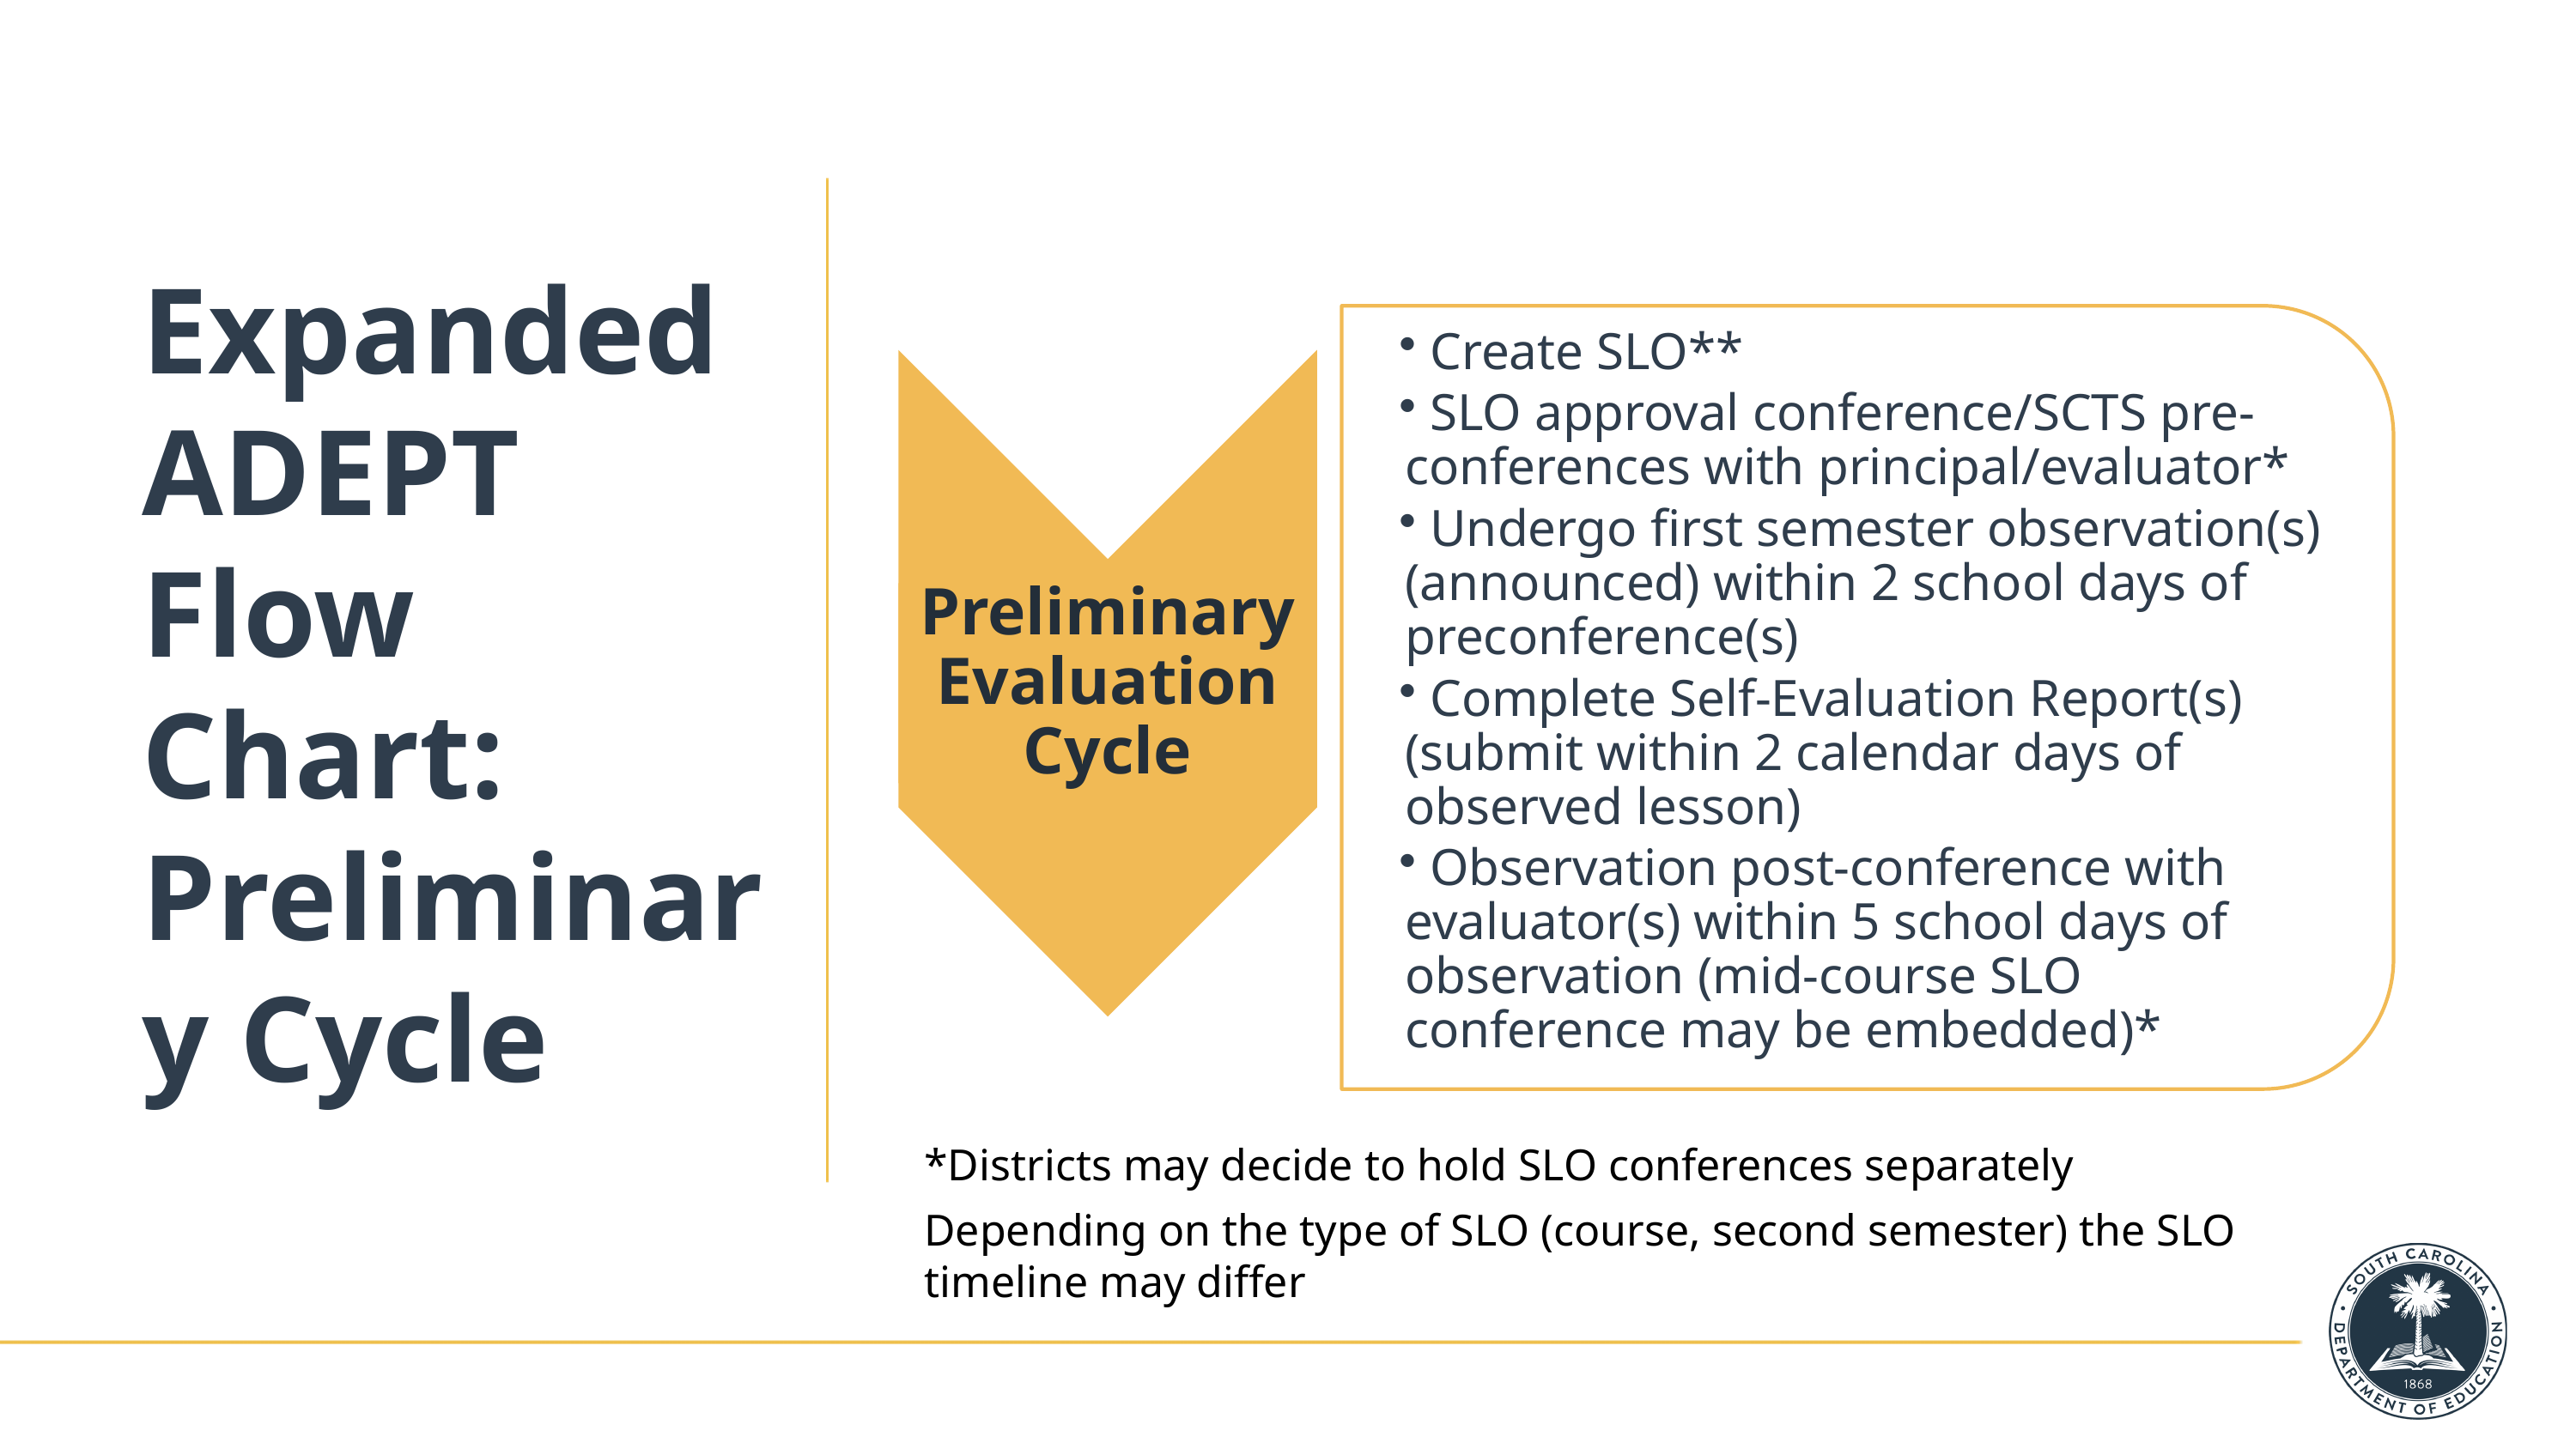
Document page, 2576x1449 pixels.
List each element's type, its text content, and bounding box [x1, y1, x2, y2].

text_box *Districts may decide to hold SLO conferences separately Depending on the type of SLO (course, second semester) the SLO timeline may differ [863, 1131, 2329, 1313]
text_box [897, 349, 1318, 1017]
title Expanded ADEPT Flow Chart: Preliminary Cycle [129, 178, 785, 1183]
picture [2329, 1243, 2507, 1420]
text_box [1340, 305, 2394, 1090]
